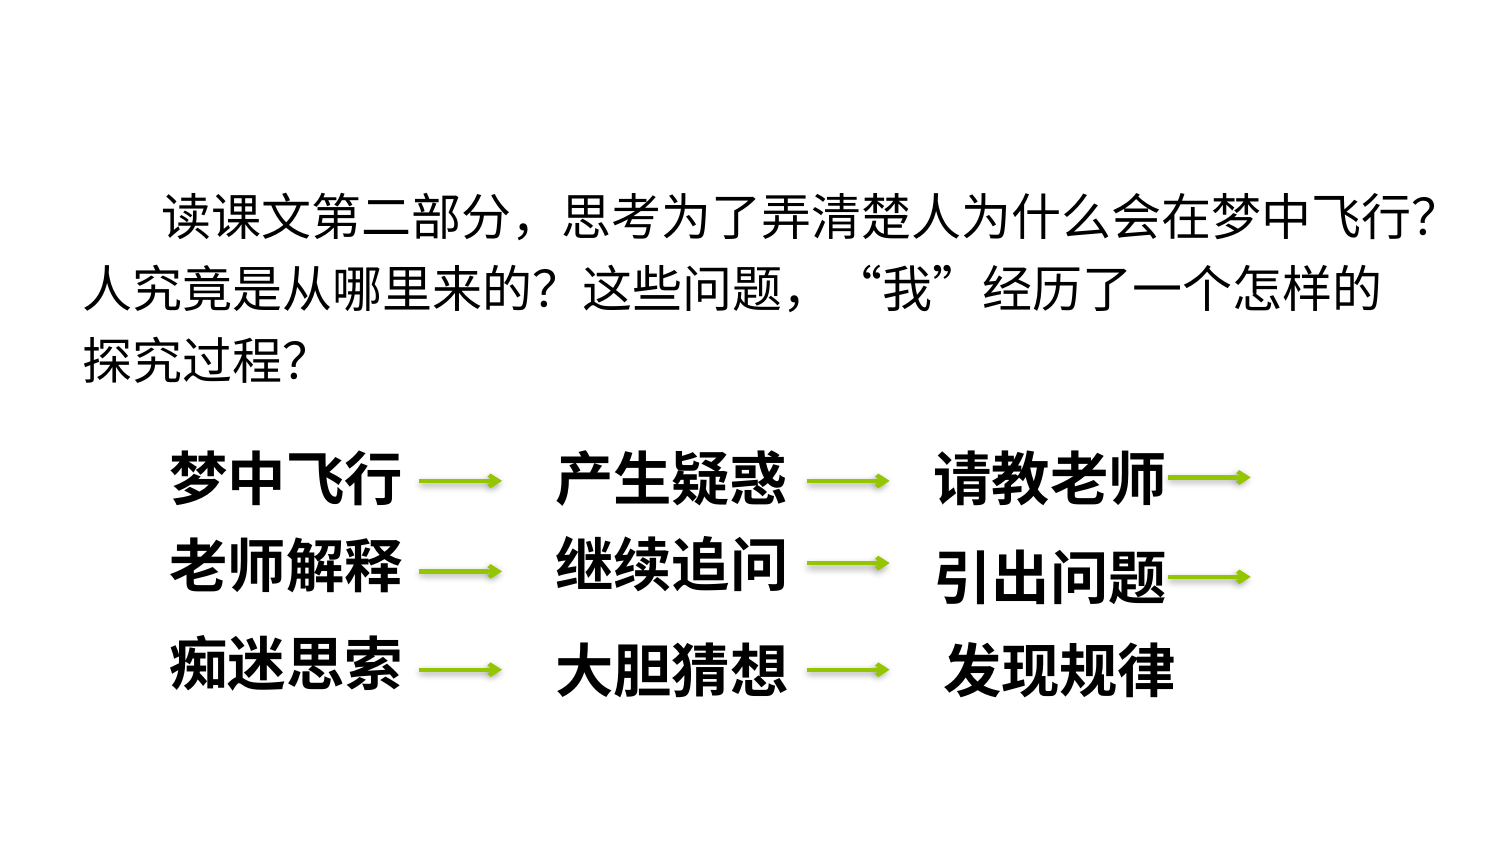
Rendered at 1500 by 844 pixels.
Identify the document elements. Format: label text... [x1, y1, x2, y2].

text_box 读课文第二部分，思考为了弄清楚人为什么会在梦中飞行？人究竟是从哪里来的？这些问题，“我”经历了一个怎样的探究过程？ [67, 166, 1433, 398]
text_box 梦中飞行 [154, 434, 452, 520]
text_box [90, 399, 1457, 520]
text_box 继续追问 [540, 520, 873, 606]
text_box 引出问题 [919, 534, 1203, 619]
text_box 大胆猜想 [540, 626, 824, 712]
text_box 请教老师 [919, 434, 1227, 520]
text_box 痴迷思索 [154, 619, 459, 705]
text_box 发现规律 [928, 626, 1193, 712]
text_box 老师解释 [154, 521, 442, 607]
text_box 产生疑惑 [540, 434, 807, 520]
